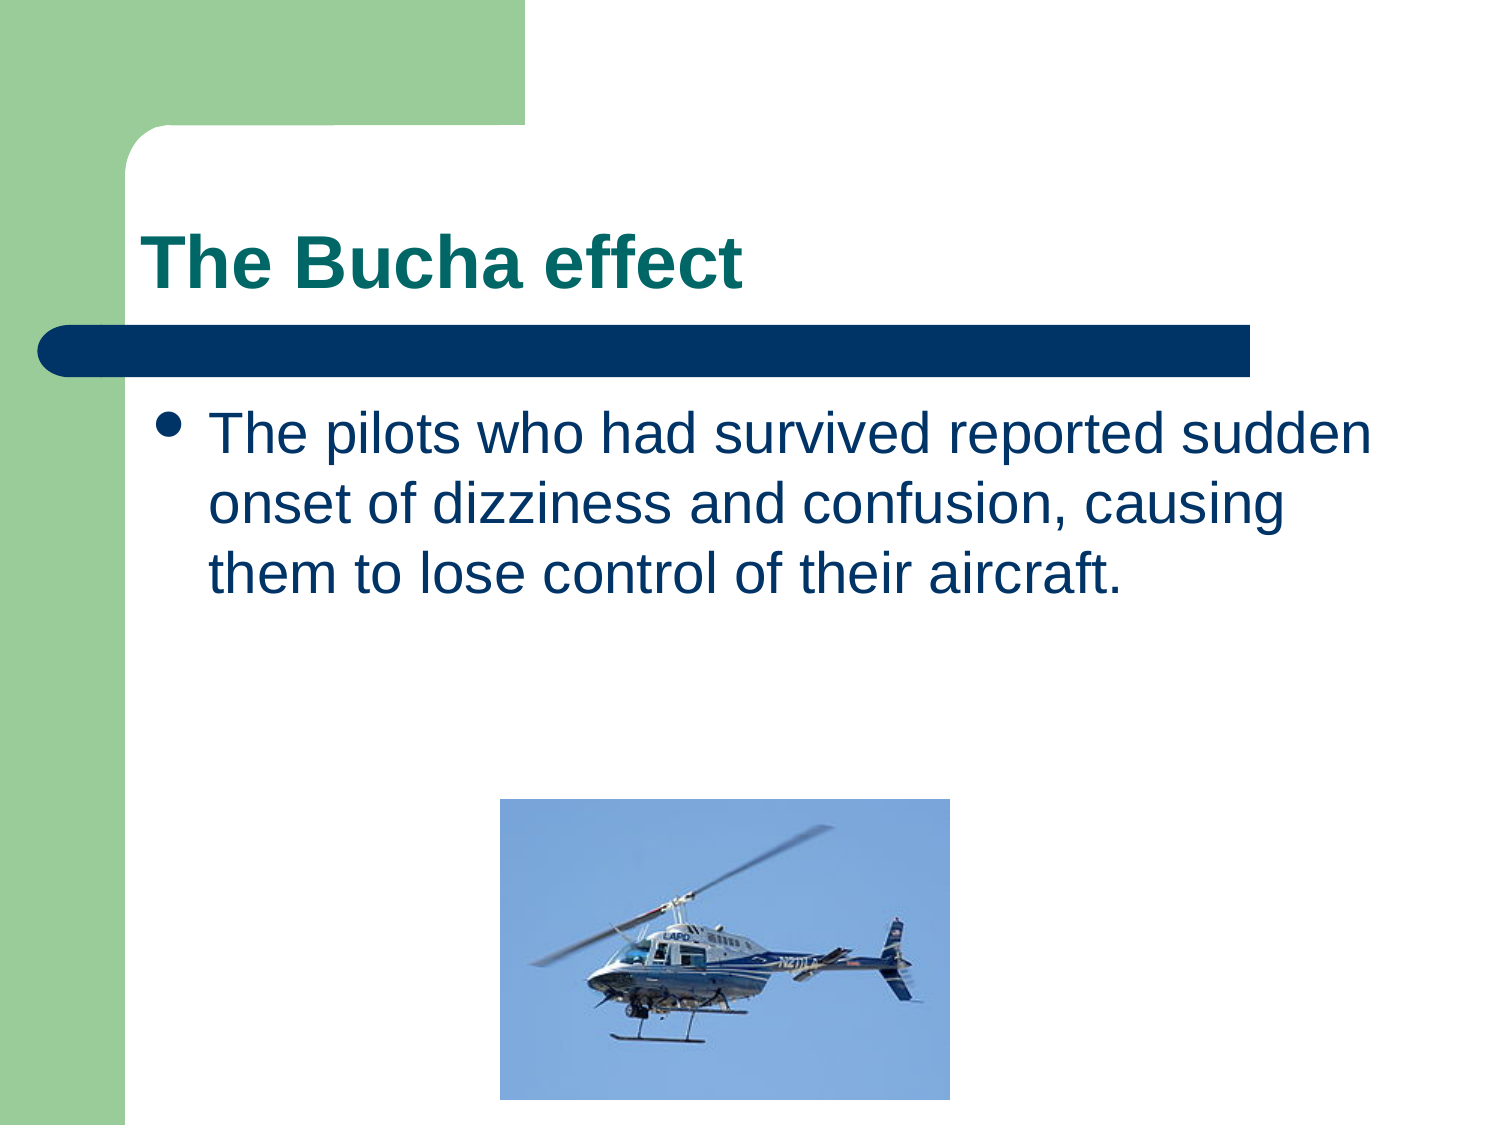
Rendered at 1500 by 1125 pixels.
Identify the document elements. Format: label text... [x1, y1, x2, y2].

picture [499, 799, 951, 1101]
title The Bucha effect [124, 124, 1426, 313]
list The pilots who had survived reported sudden onset of dizziness and confusion, causing them to lose control of their aircraft. [137, 387, 1400, 999]
